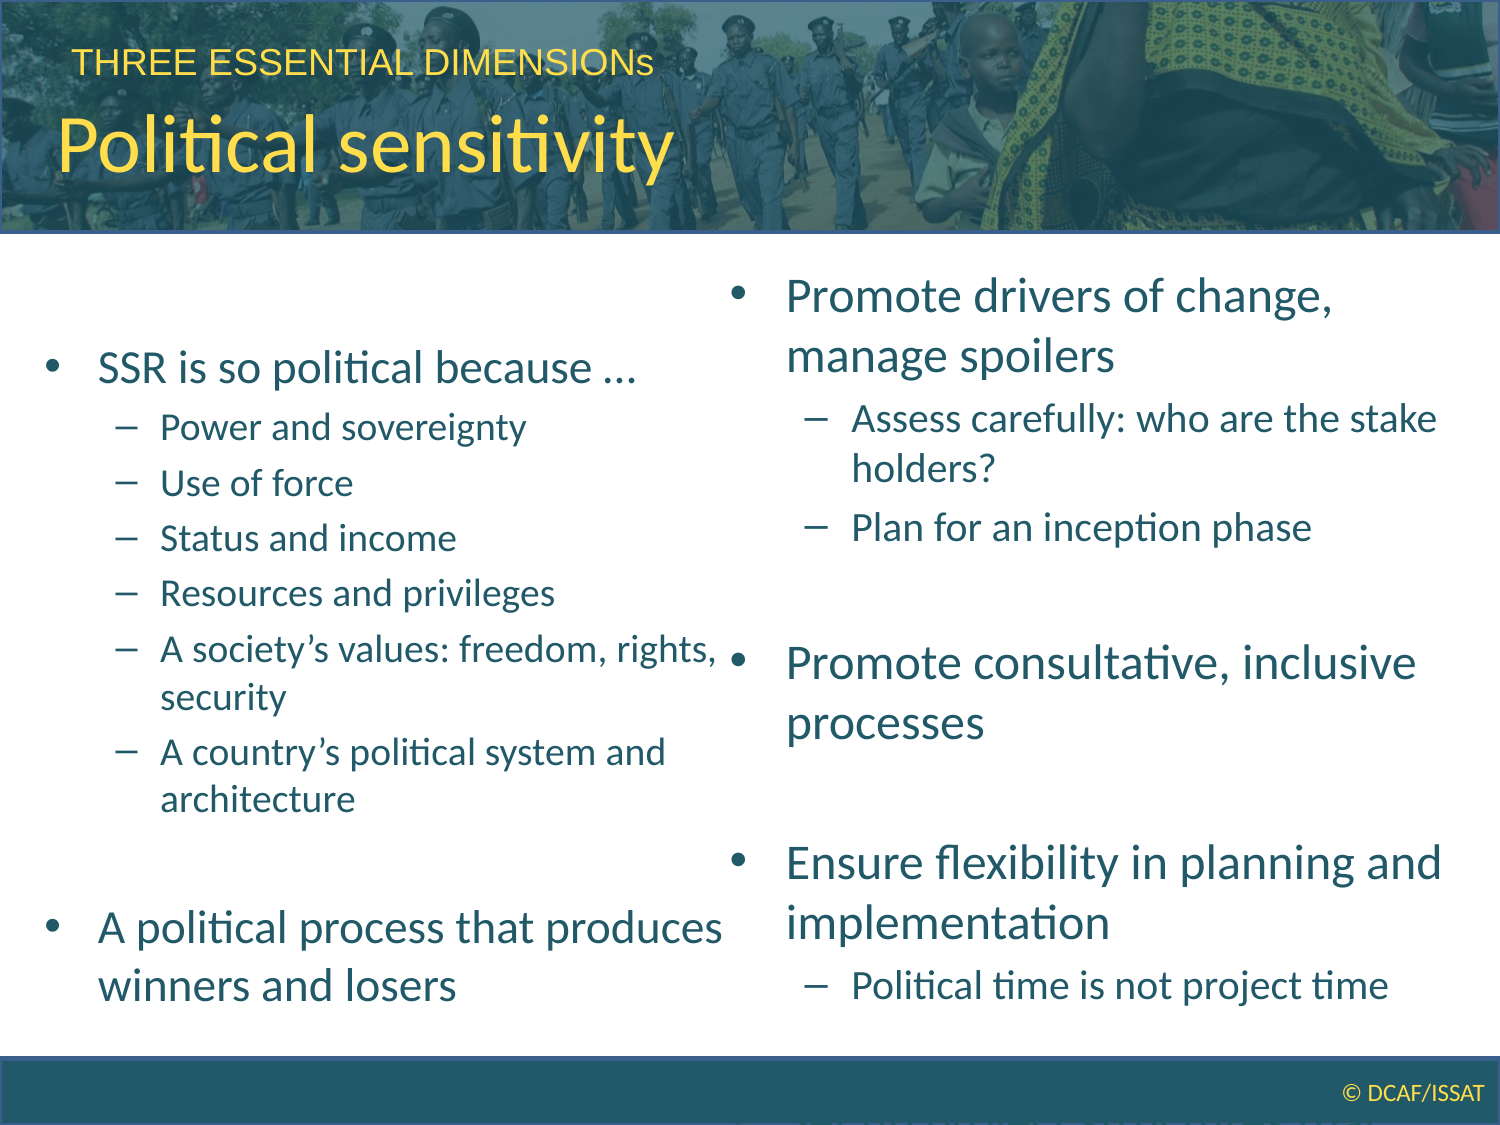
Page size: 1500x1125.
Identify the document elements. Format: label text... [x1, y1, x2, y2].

text_box Promote drivers of change, manage spoilers Assess carefully: who are the stake holders? Plan for an inception phase Promote consultative, inclusive processes Ensure flexibility in planning and implementation Political time is not project time Set up project structures that include political actors [714, 255, 1459, 1024]
list SSR is so political because … Power and sovereignty Use of force Status and income Resources and privileges A society’s values: freedom, rights, security A country’s political system and architecture A political process that produces winners and losers [29, 262, 714, 1024]
text_box THREE ESSENTIAL DIMENSIONs [56, 30, 671, 91]
title Political sensitivity [41, 45, 1459, 233]
